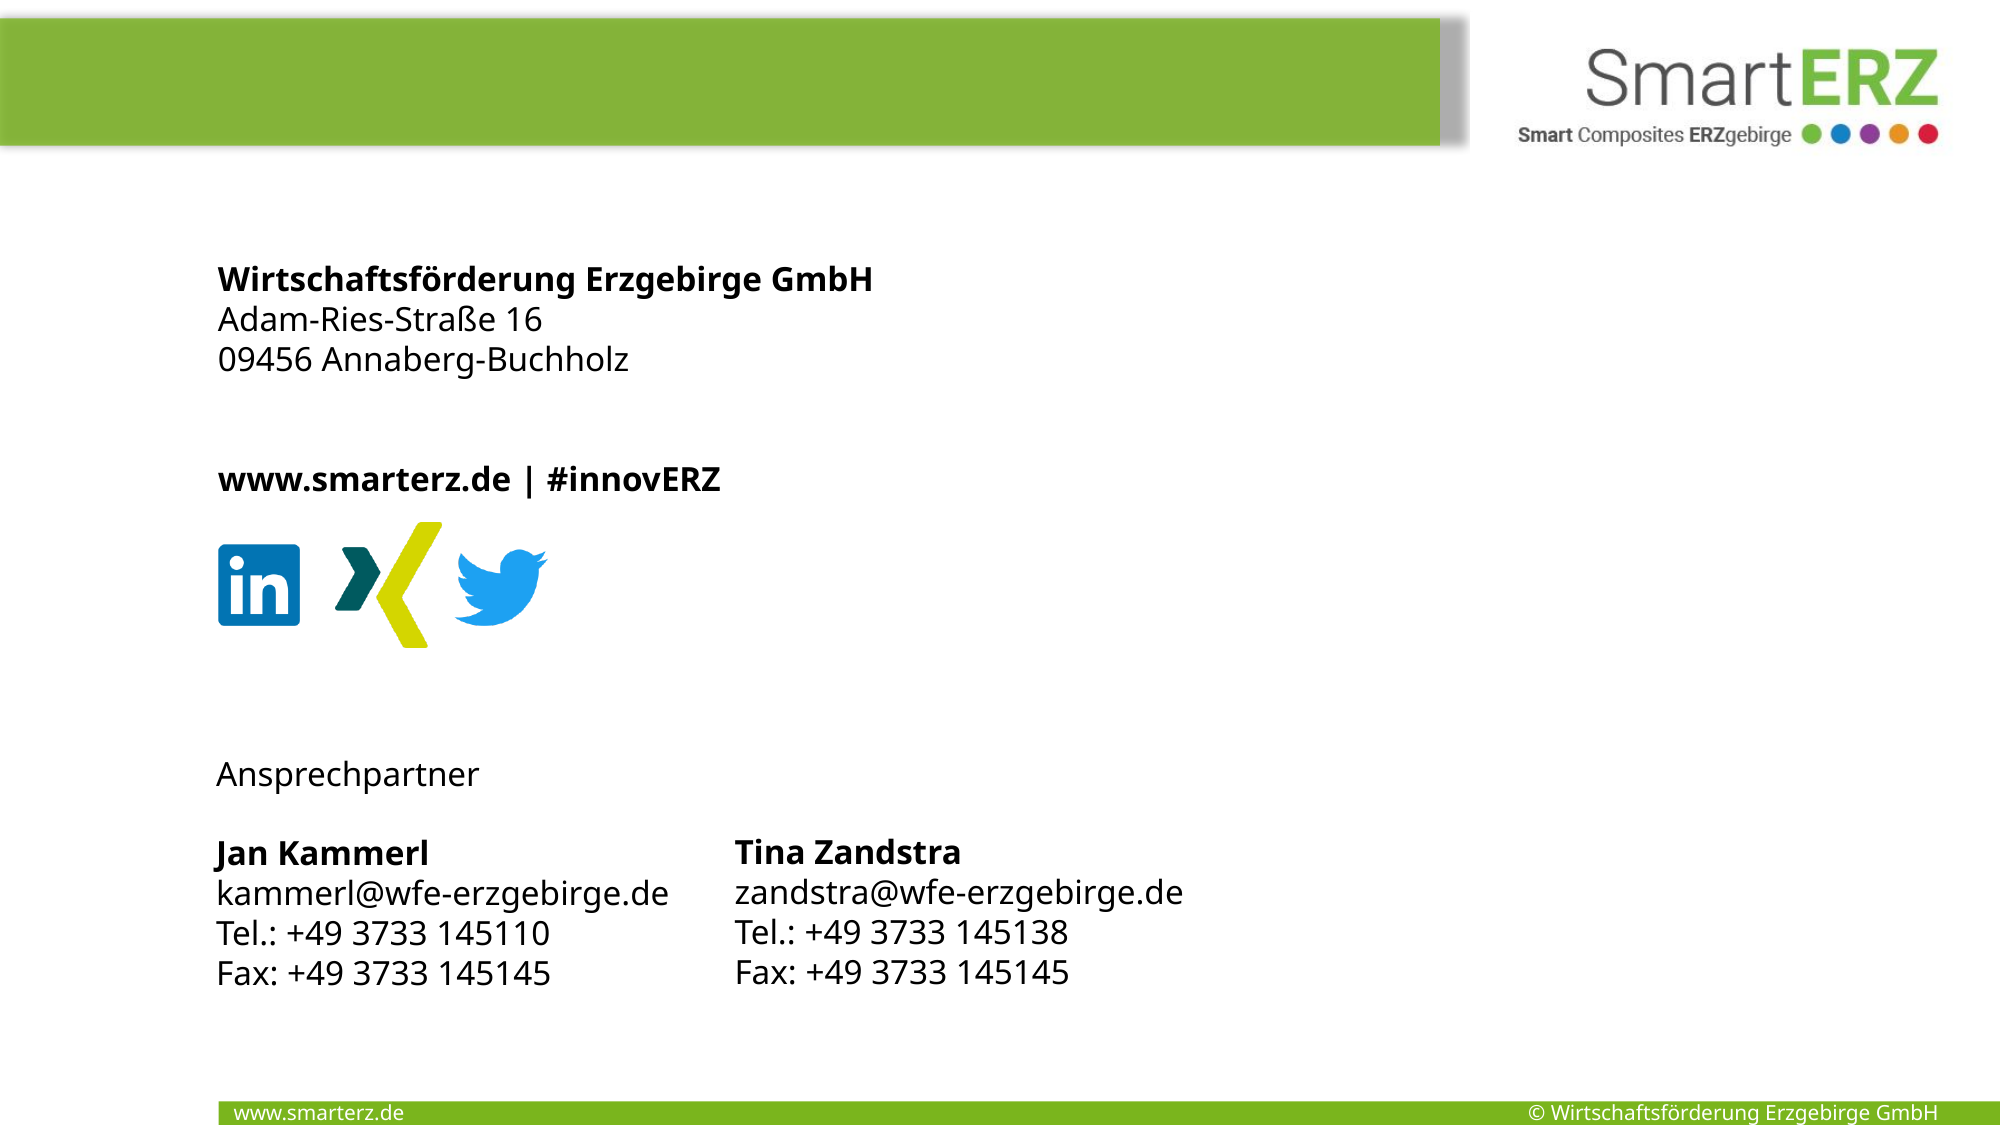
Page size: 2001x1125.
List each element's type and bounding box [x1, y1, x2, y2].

picture [454, 549, 548, 626]
picture [1470, 12, 1977, 189]
picture [218, 544, 300, 626]
picture [335, 522, 442, 648]
